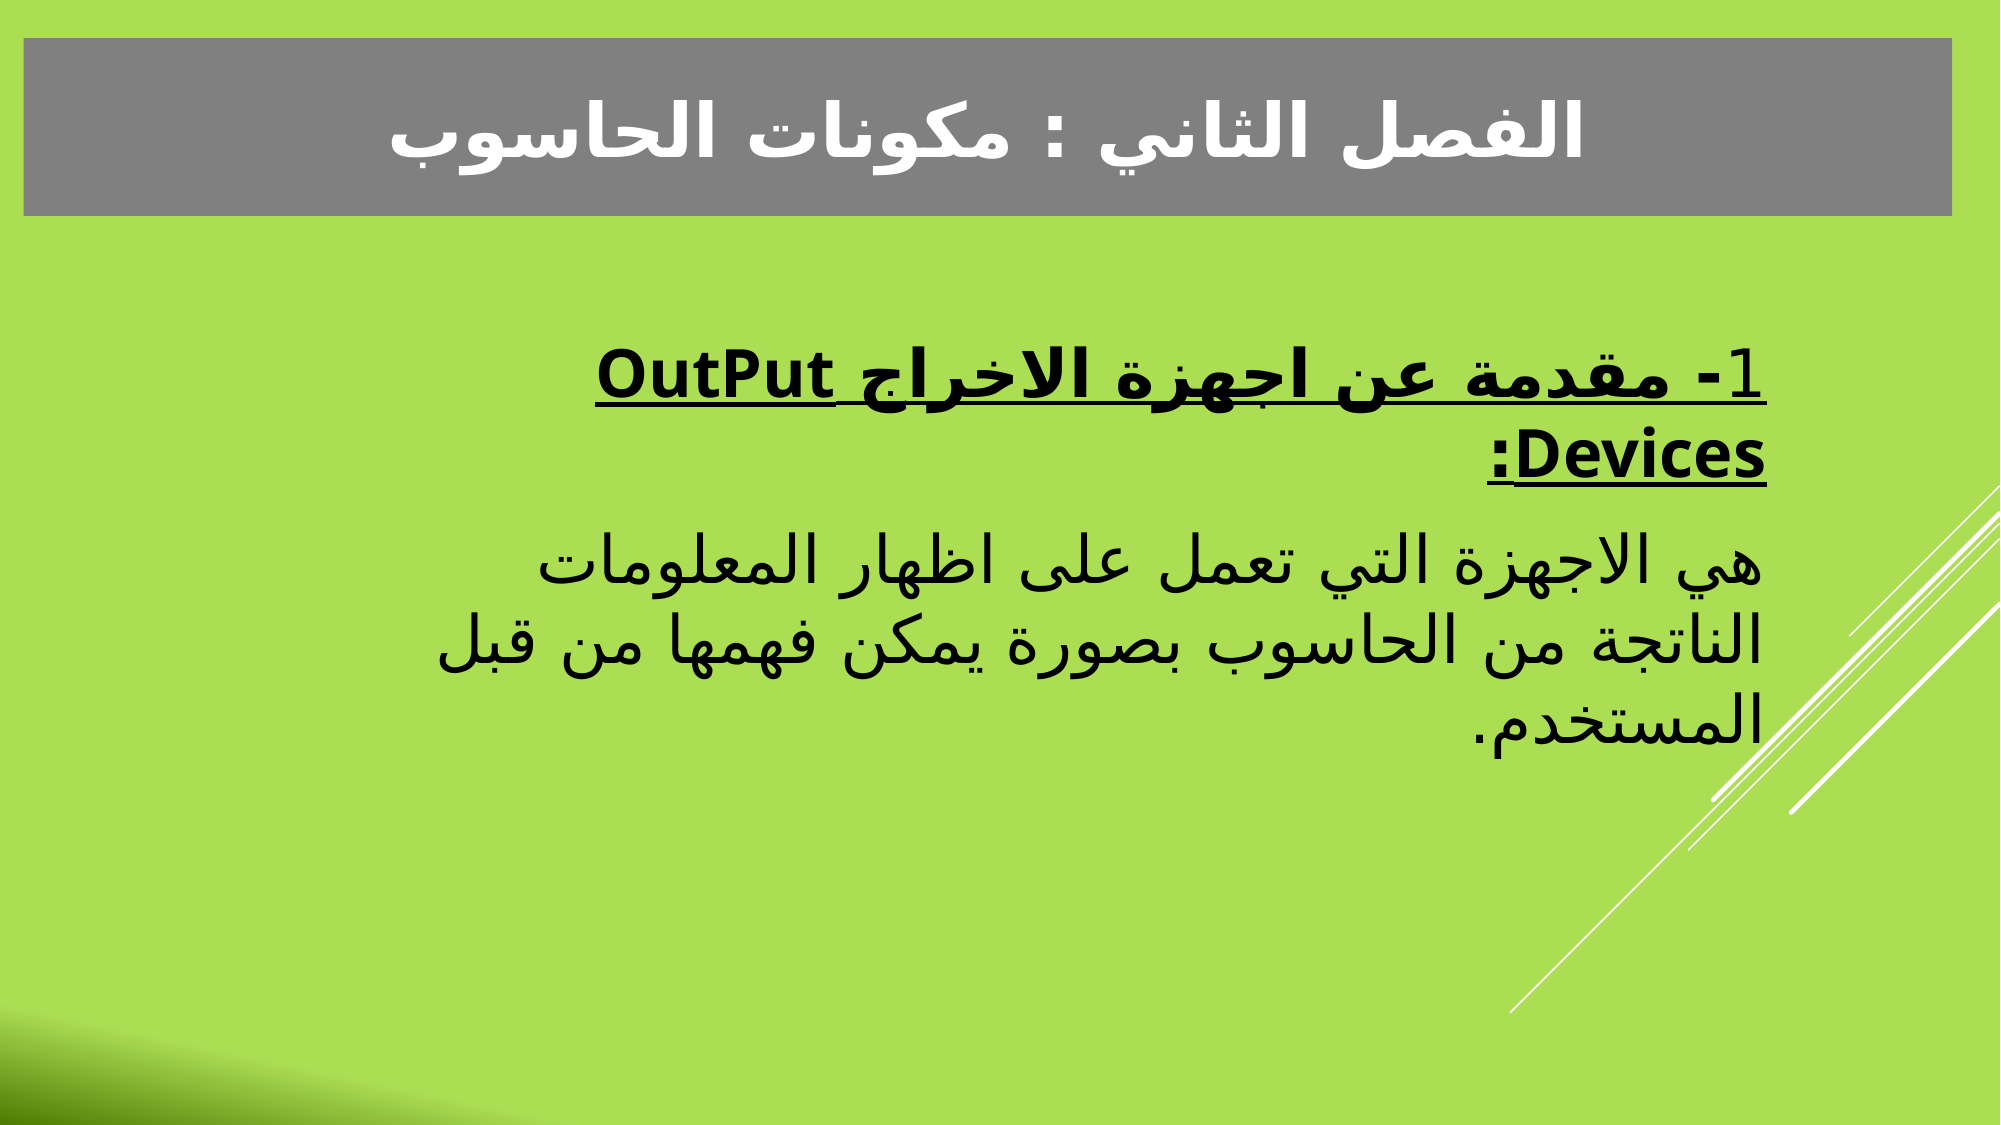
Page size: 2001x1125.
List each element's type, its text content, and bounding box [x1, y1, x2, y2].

text_box الفصل الثاني : مكونات الحاسوب [23, 38, 1953, 216]
list 1- مقدمة عن اجهزة الاخراج OutPut Devices: هي الاجهزة التي تعمل على اظهار المعلومات الناتجة من الحاسوب بصورة يمكن فهمها من قبل المستخدم. [355, 161, 1782, 926]
